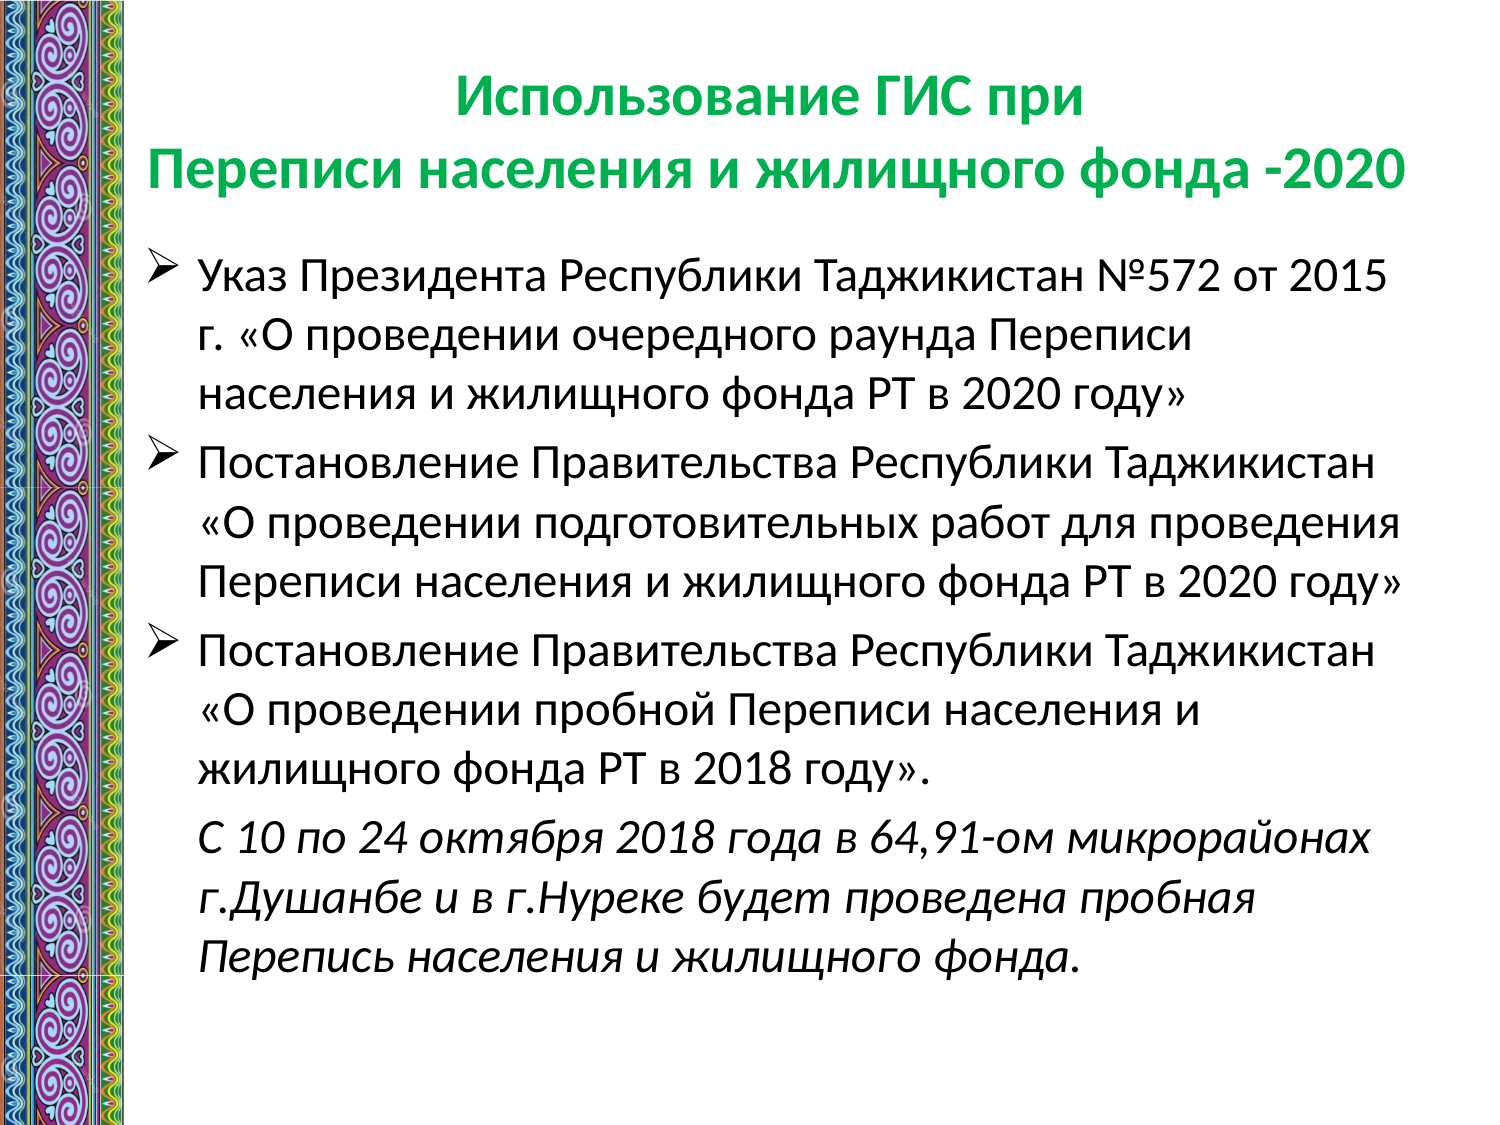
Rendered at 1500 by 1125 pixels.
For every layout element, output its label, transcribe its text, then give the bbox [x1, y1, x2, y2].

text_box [0, 0, 125, 1125]
title Использование ГИС при Переписи населения и жилищного фонда -2020 [129, 45, 1425, 211]
list Указ Президента Республики Таджикистан №572 от 2015 г. «О проведении очередного раунда Переписи населения и жилищного фонда РТ в 2020 году» Постановление Правительства Республики Таджикистан «О проведении подготовительных работ для проведения Переписи населения и жилищного фонда РТ в 2020 году» Постановление Правительства Республики Таджикистан «О проведении пробной Переписи населения и жилищного фонда РТ в 2018 году». С 10 по 24 октября 2018 года в 64,91-ом микрорайонах г.Душанбе и в г.Нуреке будет проведена пробная Перепись населения и жилищного фонда. [129, 234, 1425, 1005]
